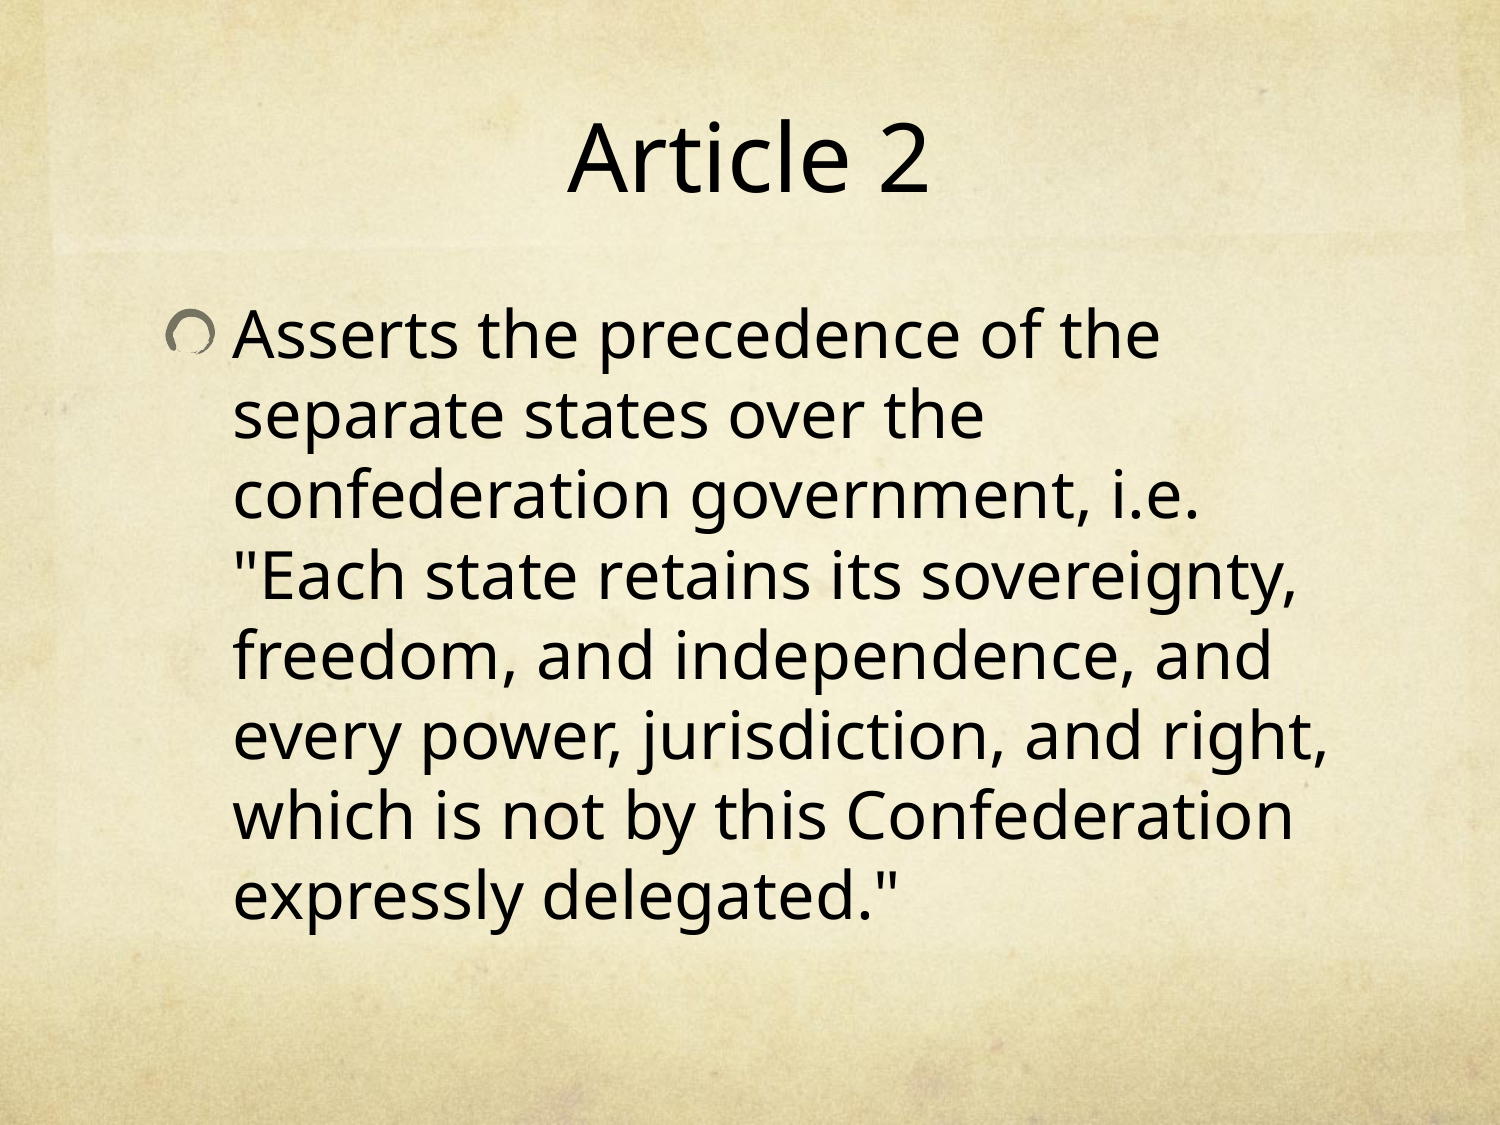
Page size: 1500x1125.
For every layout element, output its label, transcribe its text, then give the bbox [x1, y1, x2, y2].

list Asserts the precedence of the separate states over the confederation government, i.e. "Each state retains its sovereignty, freedom, and independence, and every power, jurisdiction, and right, which is not by this Confederation expressly delegated." [150, 284, 1350, 950]
picture [0, 0, 1500, 1125]
title Article 2 [150, 82, 1350, 225]
